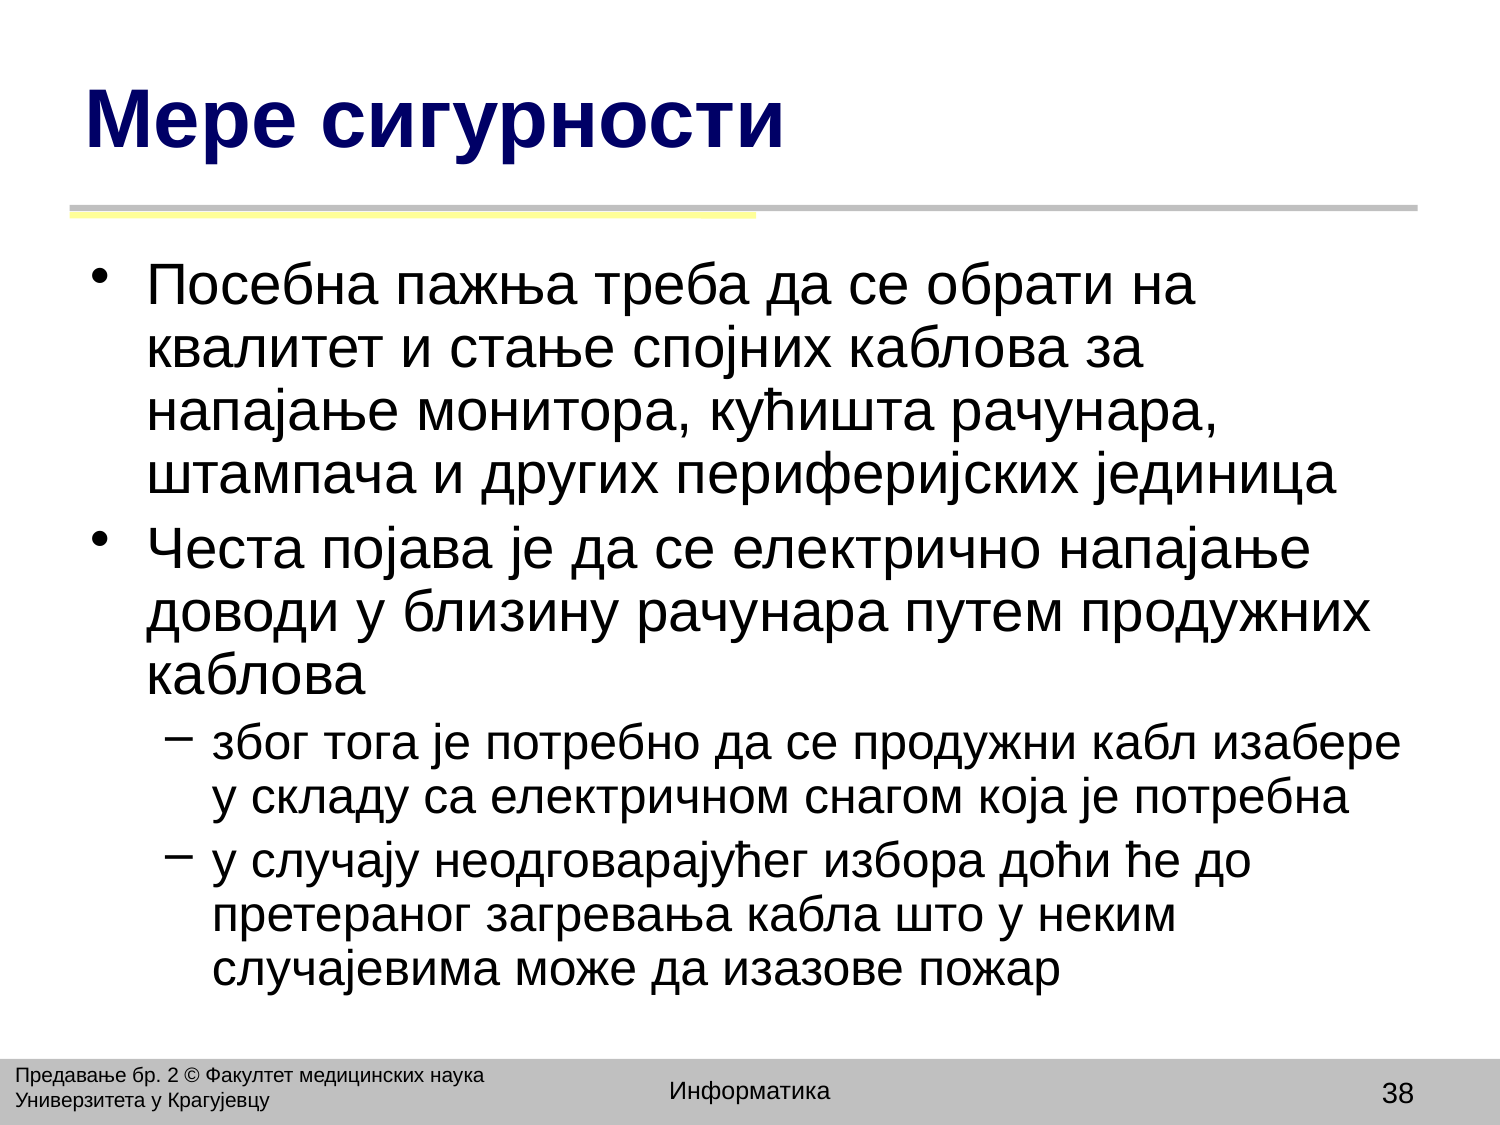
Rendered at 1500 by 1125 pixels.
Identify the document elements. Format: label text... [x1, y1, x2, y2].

slide_number 38 [1079, 1066, 1430, 1125]
footer Информатика [512, 1066, 988, 1125]
list Посебна пажња треба да се обрати на квалитет и стање спојних каблова за напајање монитора, кућишта рачунара, штампача и других периферијских јединица Честа појава је да се електрично напајање доводи у близину рачунара путем продужних каблова због тога је потребно да се продужни кабл изабере у складу са електричном снагом која је потребна у случају неодговарајућег избора доћи ће до претераног загревања кабла што у неким случајевима може да изазове пожар [74, 246, 1426, 1023]
slide_number Предавање бр. 2 © Факултет медицинских наука Универзитета у Крагујевцу [0, 1053, 607, 1108]
title Мере сигурности [69, 19, 1426, 208]
